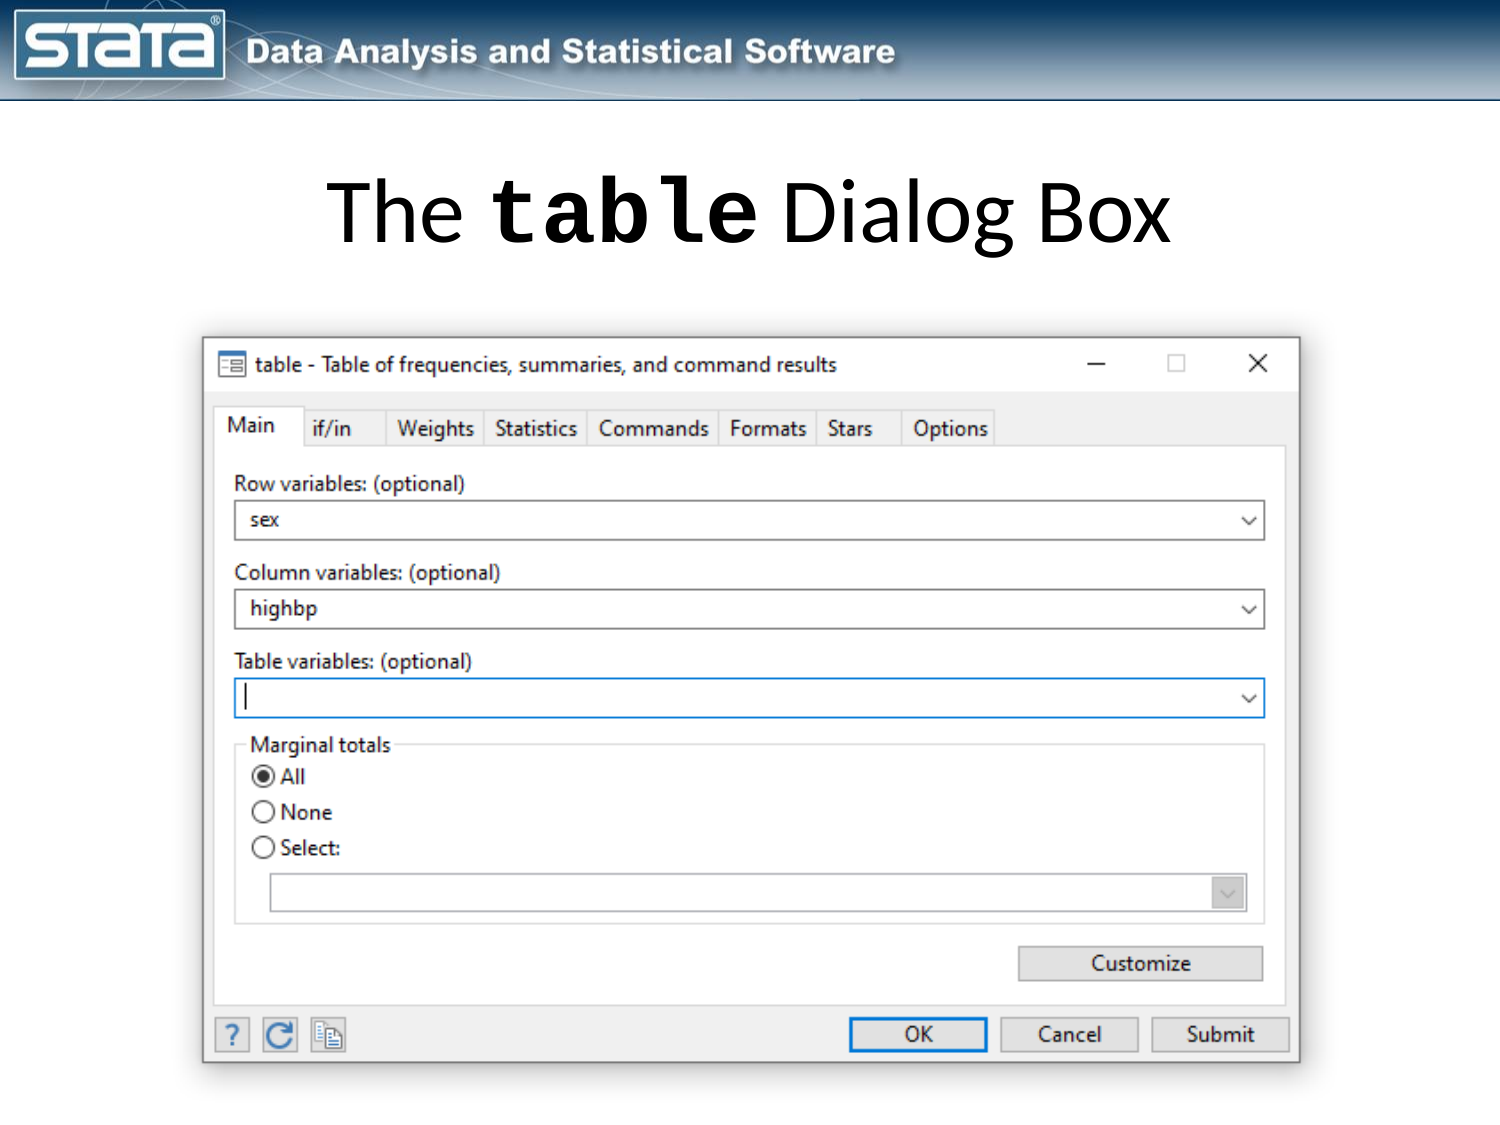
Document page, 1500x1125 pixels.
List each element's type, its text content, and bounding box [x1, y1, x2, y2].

title The table Dialog Box [75, 125, 1425, 288]
picture [0, 0, 1500, 101]
picture [158, 287, 1342, 1108]
